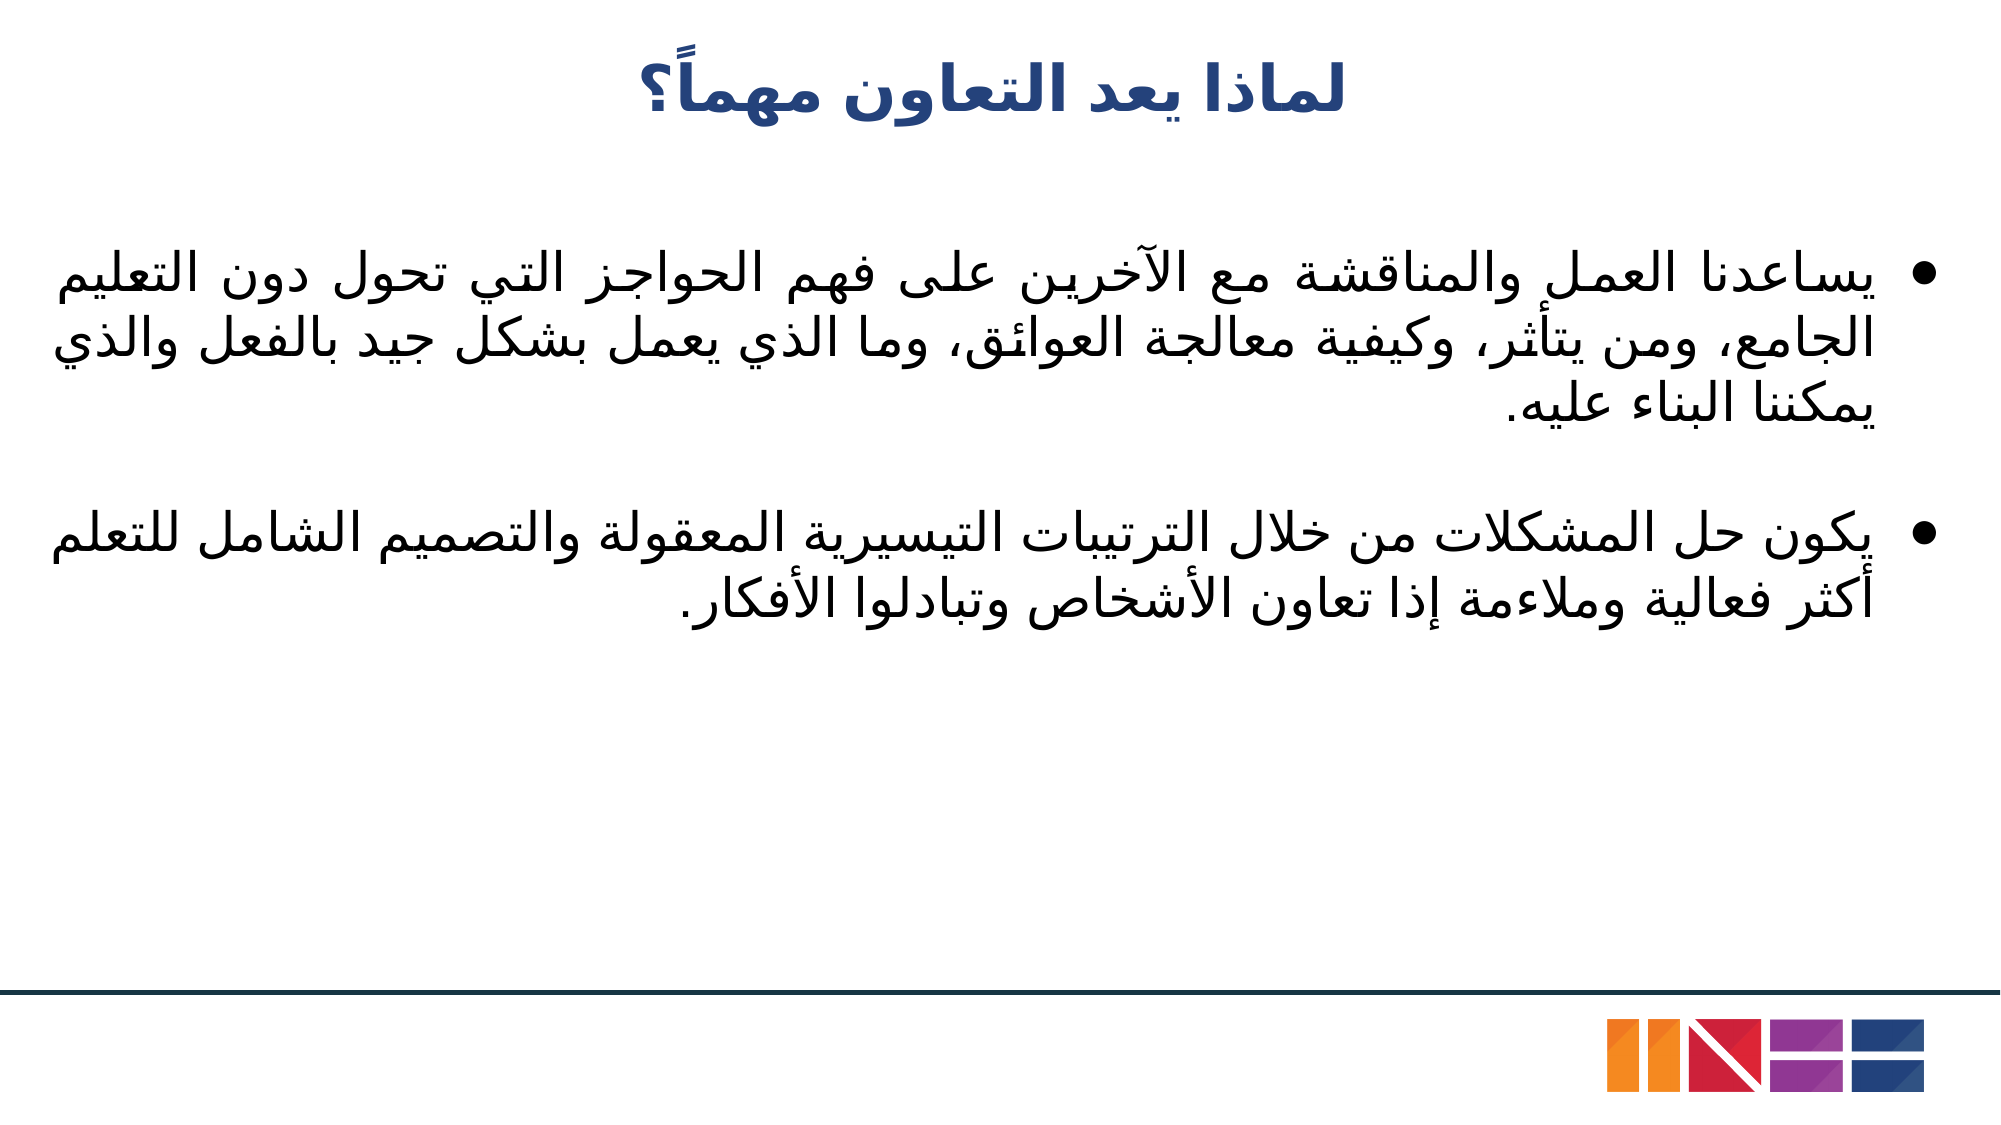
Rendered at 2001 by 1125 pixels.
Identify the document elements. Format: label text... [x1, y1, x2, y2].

title لماذا يعد التعاون مهماً؟ [31, 28, 1957, 145]
list يساعدنا العمل والمناقشة مع الآخرين على فهم الحواجز التي تحول دون التعليم الجامع، ومن يتأثر، وكيفية معالجة العوائق، وما الذي يعمل بشكل جيد بالفعل والذي يمكننا البناء عليه. يكون حل المشكلات من خلال الترتيبات التيسيرية المعقولة والتصميم الشامل للتعلم أكثر فعالية وملاءمة إذا تعاون الأشخاص وتبادلوا الأفكار. [31, 218, 1971, 935]
picture [1607, 1019, 1924, 1092]
